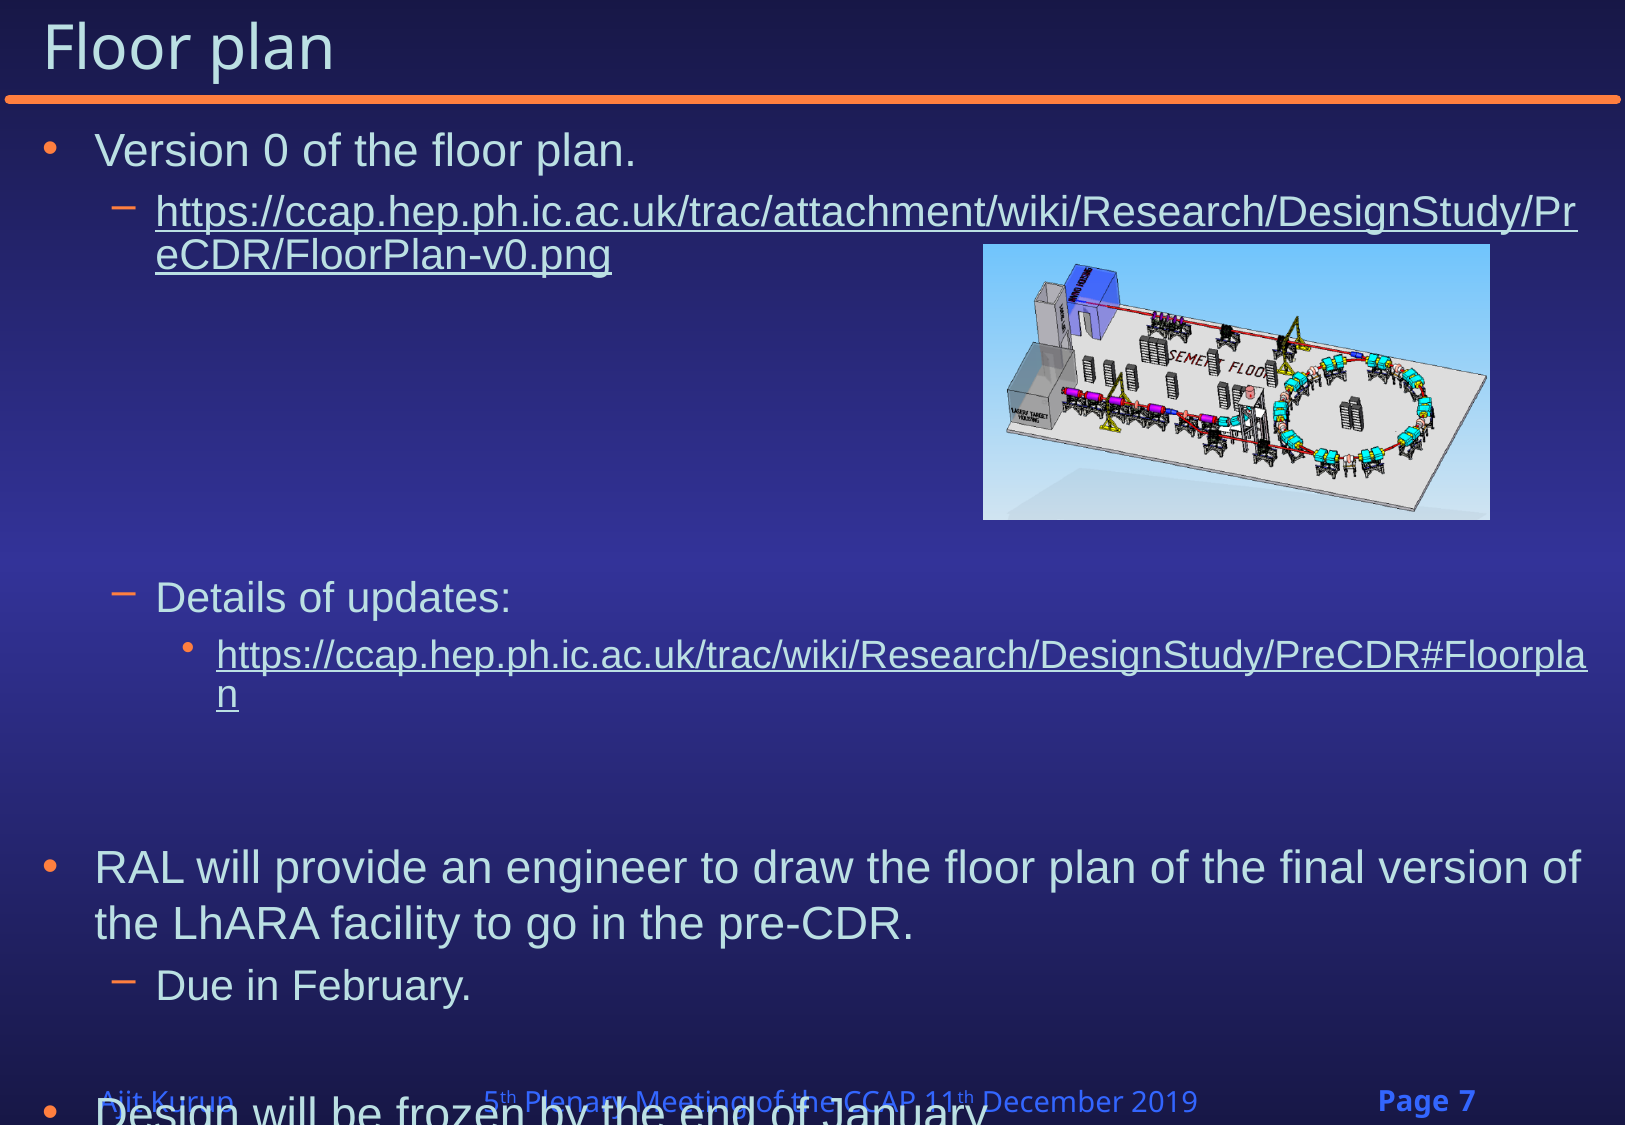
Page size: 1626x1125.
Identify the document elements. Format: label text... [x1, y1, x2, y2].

title Floor plan [27, 0, 1490, 90]
list Version 0 of the floor plan. https://ccap.hep.ph.ic.ac.uk/trac/attachment/wiki/Research/DesignStudy/PreCDR/FloorPlan-v0.png Details of updates: https://ccap.hep.ph.ic.ac.uk/trac/wiki/Research/DesignStudy/PreCDR#Floorplan RAL will provide an engineer to draw the floor plan of the final version of the LhARA facility to go in the pre-CDR. Due in February. Design will be frozen by the end of January. [25, 110, 1608, 1074]
picture [983, 243, 1491, 520]
